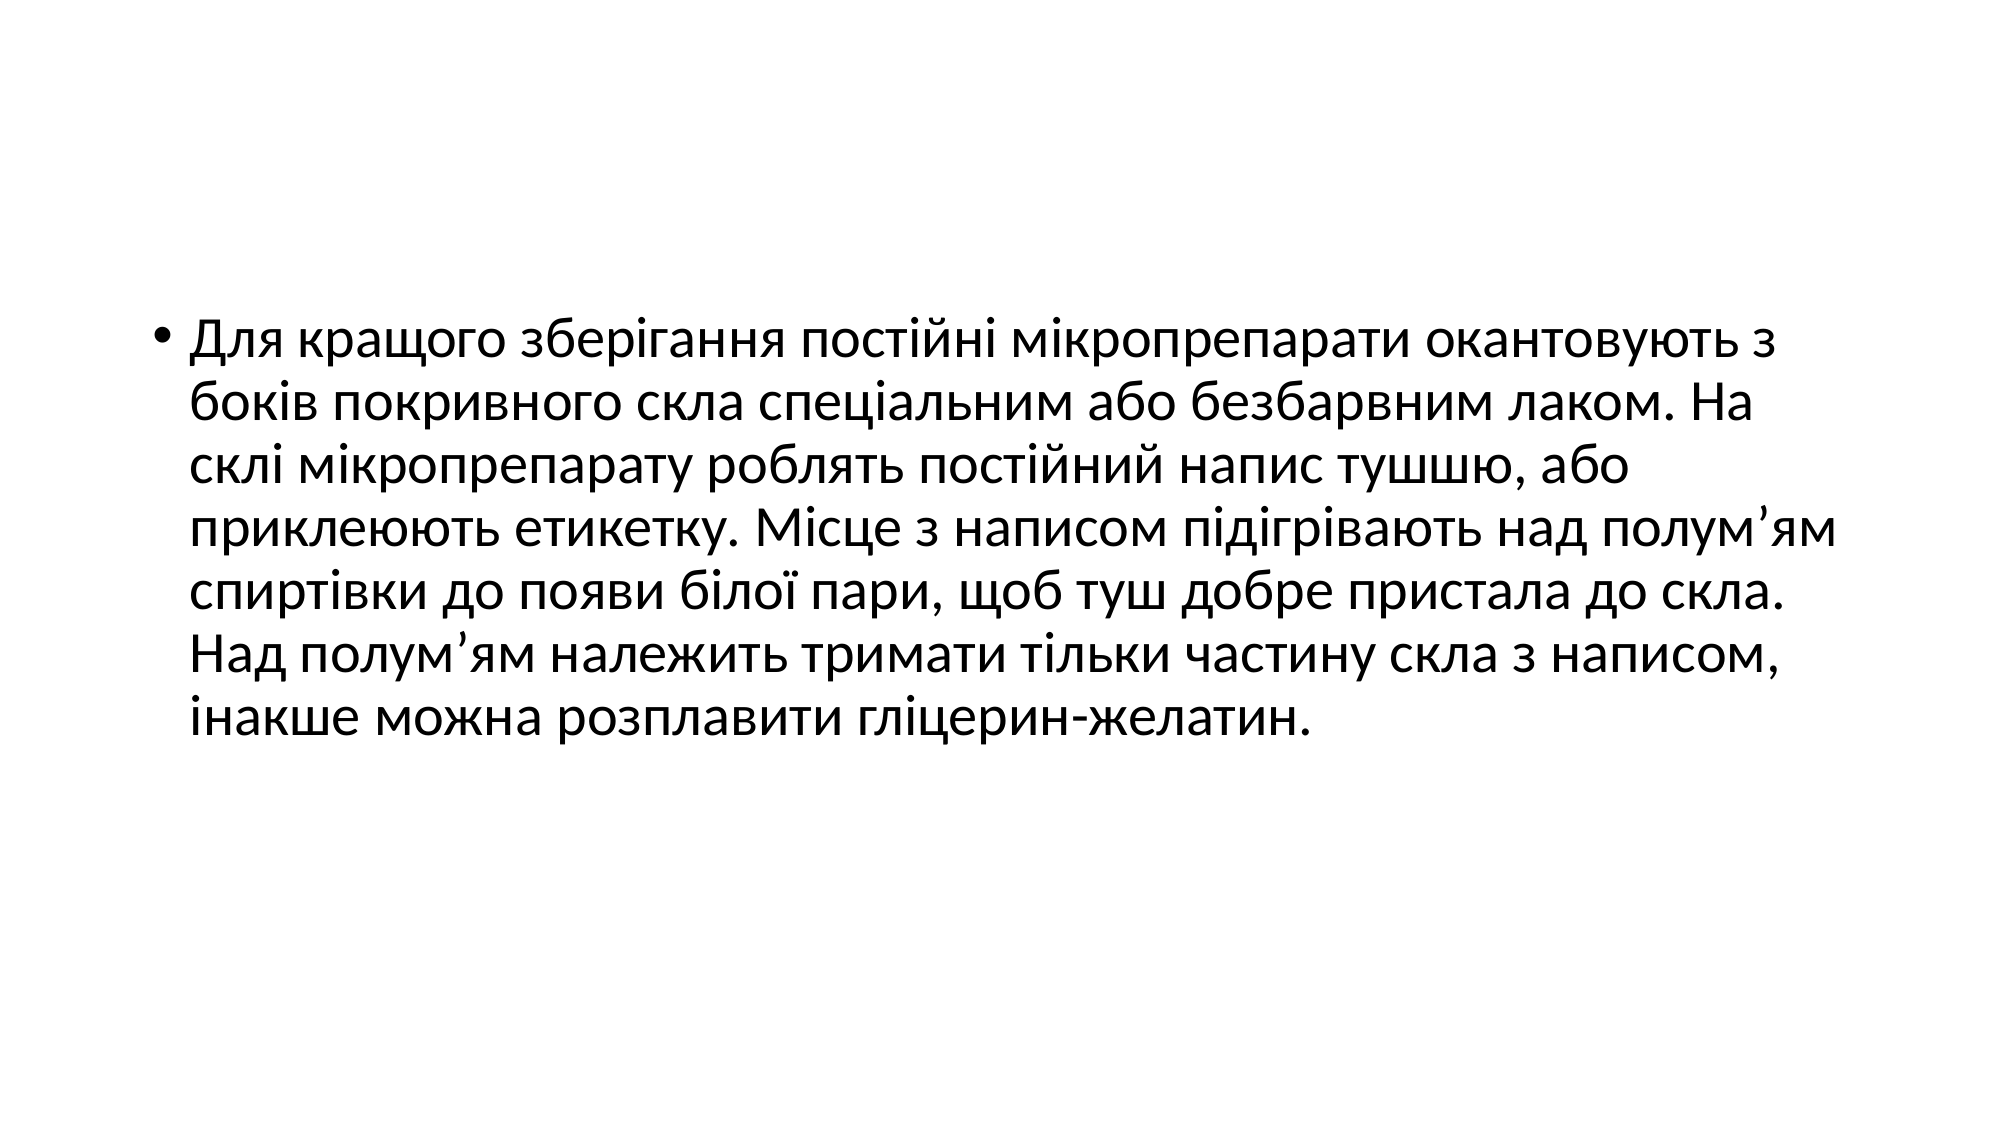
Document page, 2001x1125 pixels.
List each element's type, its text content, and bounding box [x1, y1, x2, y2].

list Для кращого зберігання постійні мікропрепарати окантовують з боків покривного скла спеціальним або безбарвним лаком. На склі мікропрепарату роблять постійний напис тушшю, або приклеюють етикетку. Місце з написом підігрівають над полум’ям спиртівки до появи білої пари, щоб туш добре пристала до скла. Над полум’ям належить тримати тільки частину скла з написом, інакше можна розплавити гліцерин-желатин. [137, 299, 1863, 1014]
